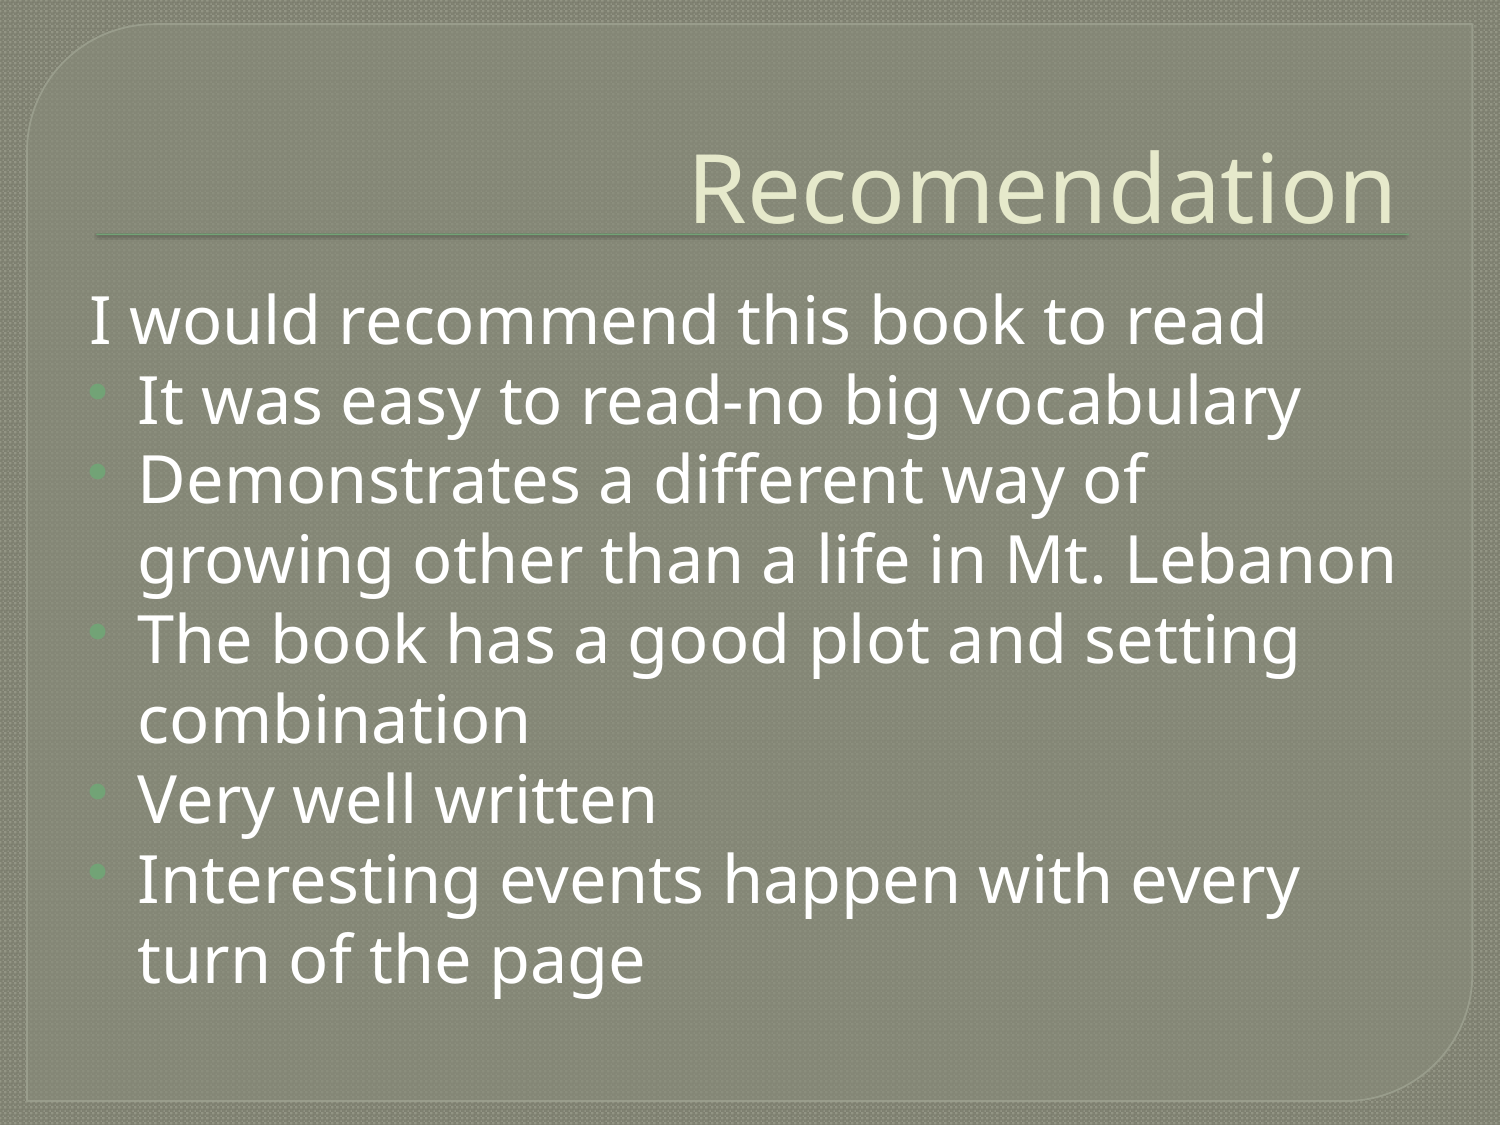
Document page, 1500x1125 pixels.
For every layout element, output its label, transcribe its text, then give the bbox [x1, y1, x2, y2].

list I would recommend this book to read It was easy to read-no big vocabulary Demonstrates a different way of growing other than a life in Mt. Lebanon The book has a good plot and setting combination Very well written Interesting events happen with every turn of the page [75, 270, 1425, 1013]
title Recomendation [62, 62, 1413, 250]
